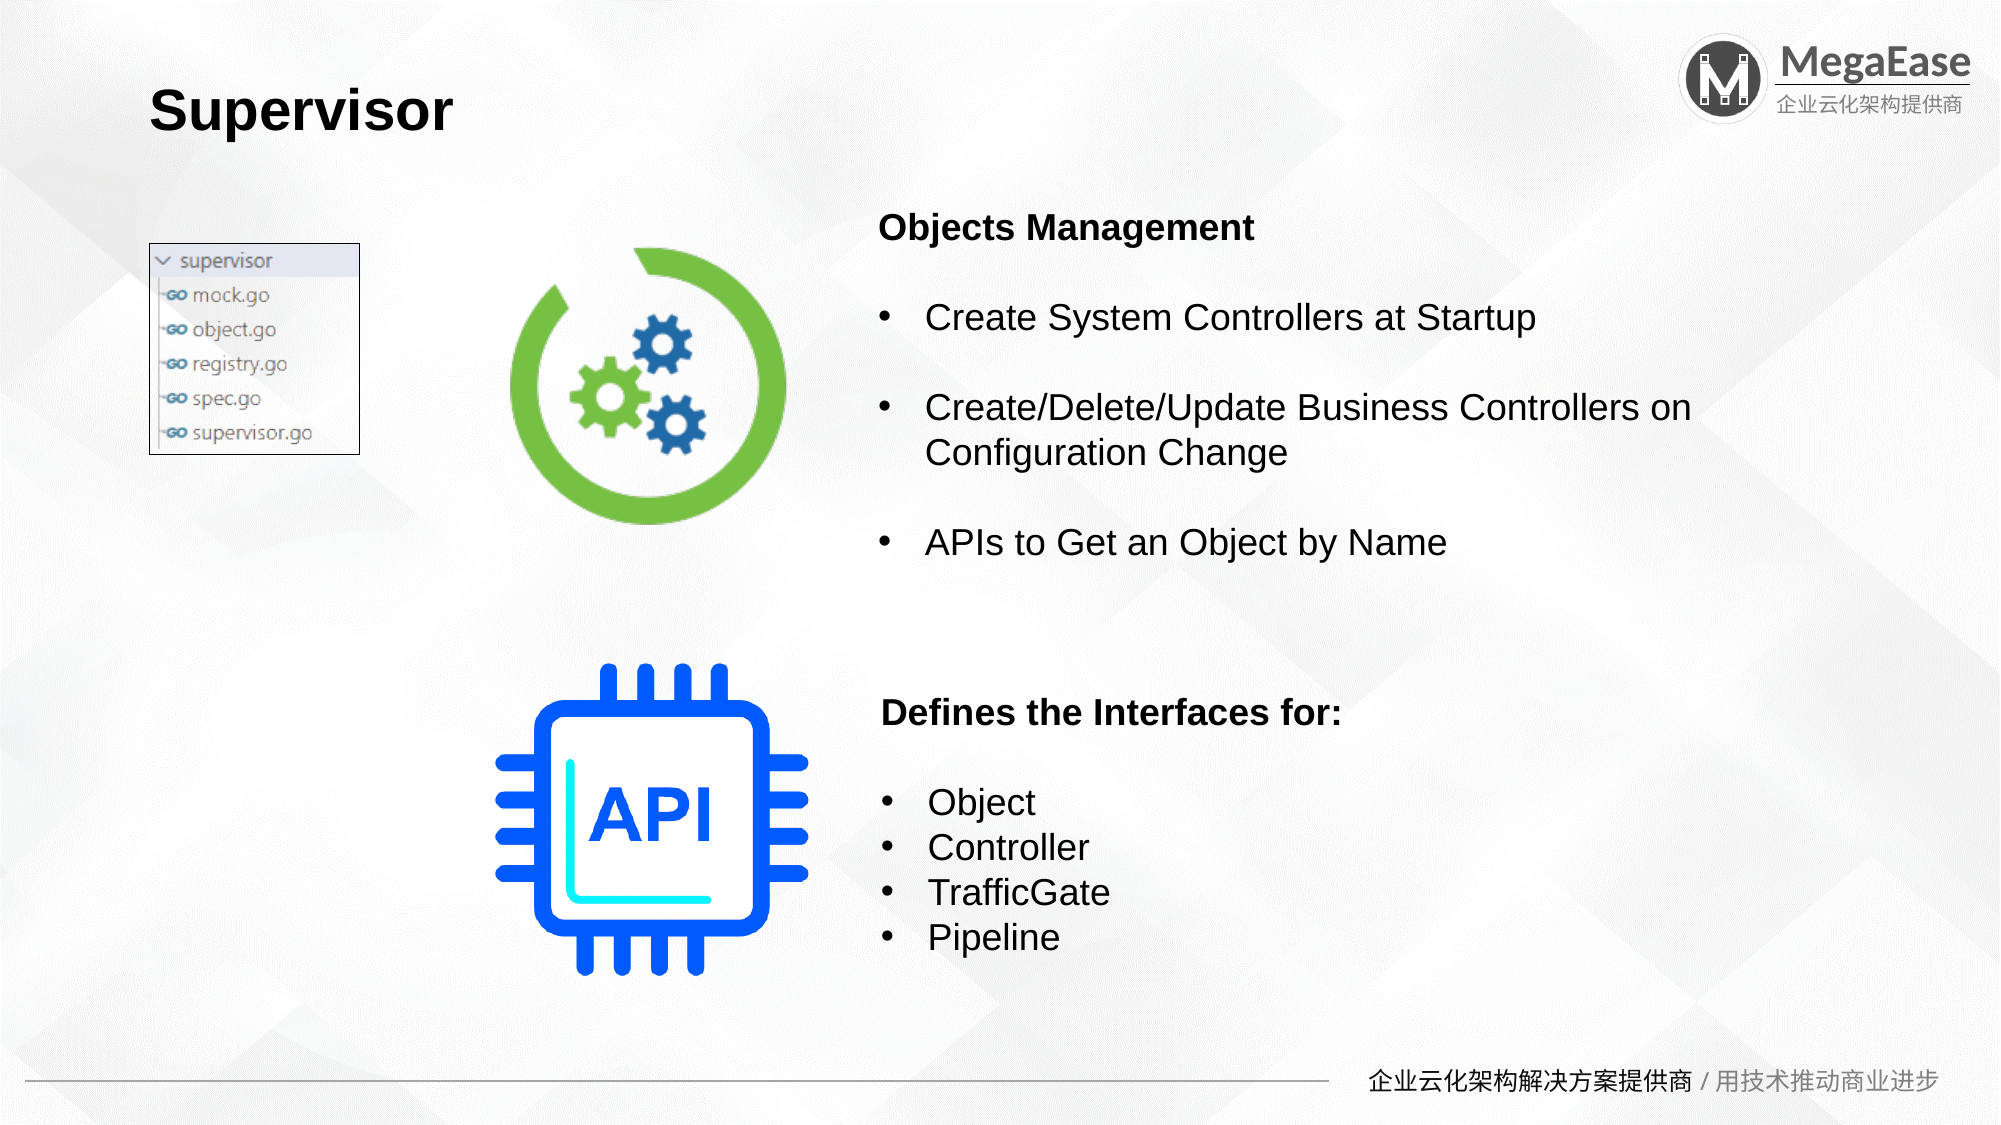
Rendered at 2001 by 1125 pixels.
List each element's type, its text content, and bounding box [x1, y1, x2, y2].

text_box Supervisor [134, 64, 470, 150]
picture [0, 0, 2000, 1125]
text_box Objects Management Create System Controllers at Startup Create/Delete/Update Business Controllers on Configuration Change APIs to Get an Object by Name [863, 195, 1848, 571]
text_box Defines the Interfaces for: Object Controller TrafficGate Pipeline [867, 680, 1359, 966]
